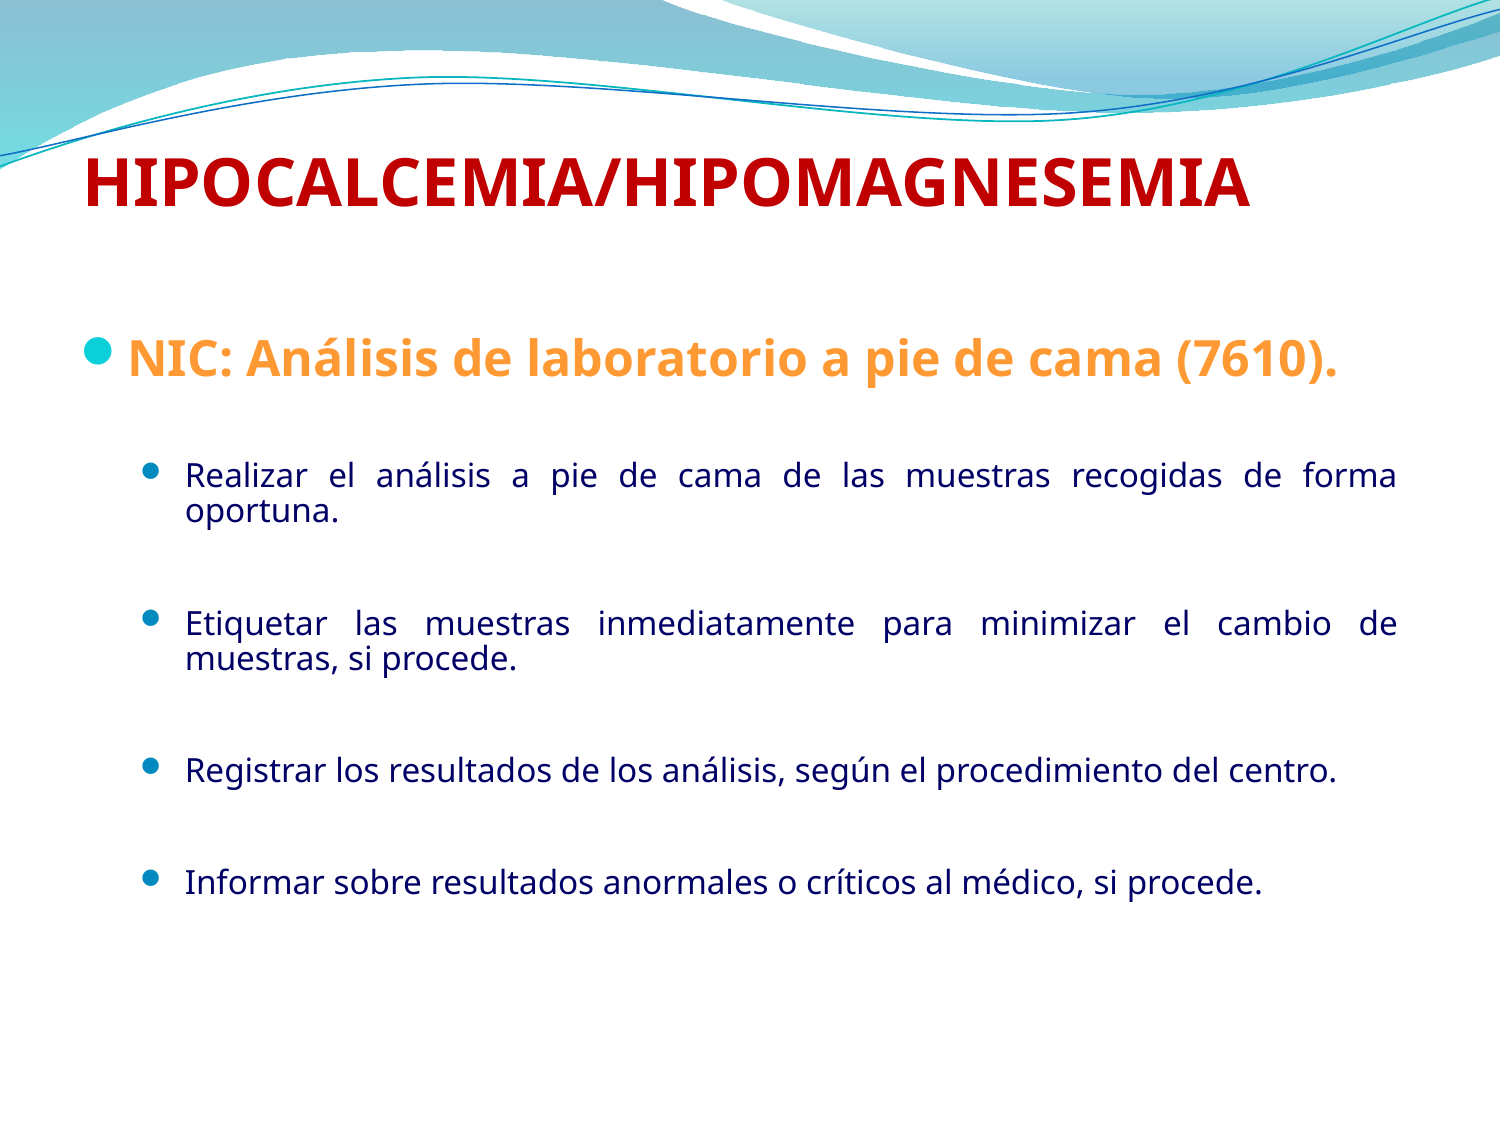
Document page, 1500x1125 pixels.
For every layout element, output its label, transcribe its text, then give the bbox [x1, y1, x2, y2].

list NIC: Análisis de laboratorio a pie de cama (7610). Realizar el análisis a pie de cama de las muestras recogidas de forma oportuna. Etiquetar las muestras inmediatamente para minimizar el cambio de muestras, si procede. Registrar los resultados de los análisis, según el procedimiento del centro. Informar sobre resultados anormales o críticos al médico, si procede. [64, 326, 1416, 1095]
title HIPOCALCEMIA/HIPOMAGNESEMIA [81, 70, 1454, 221]
